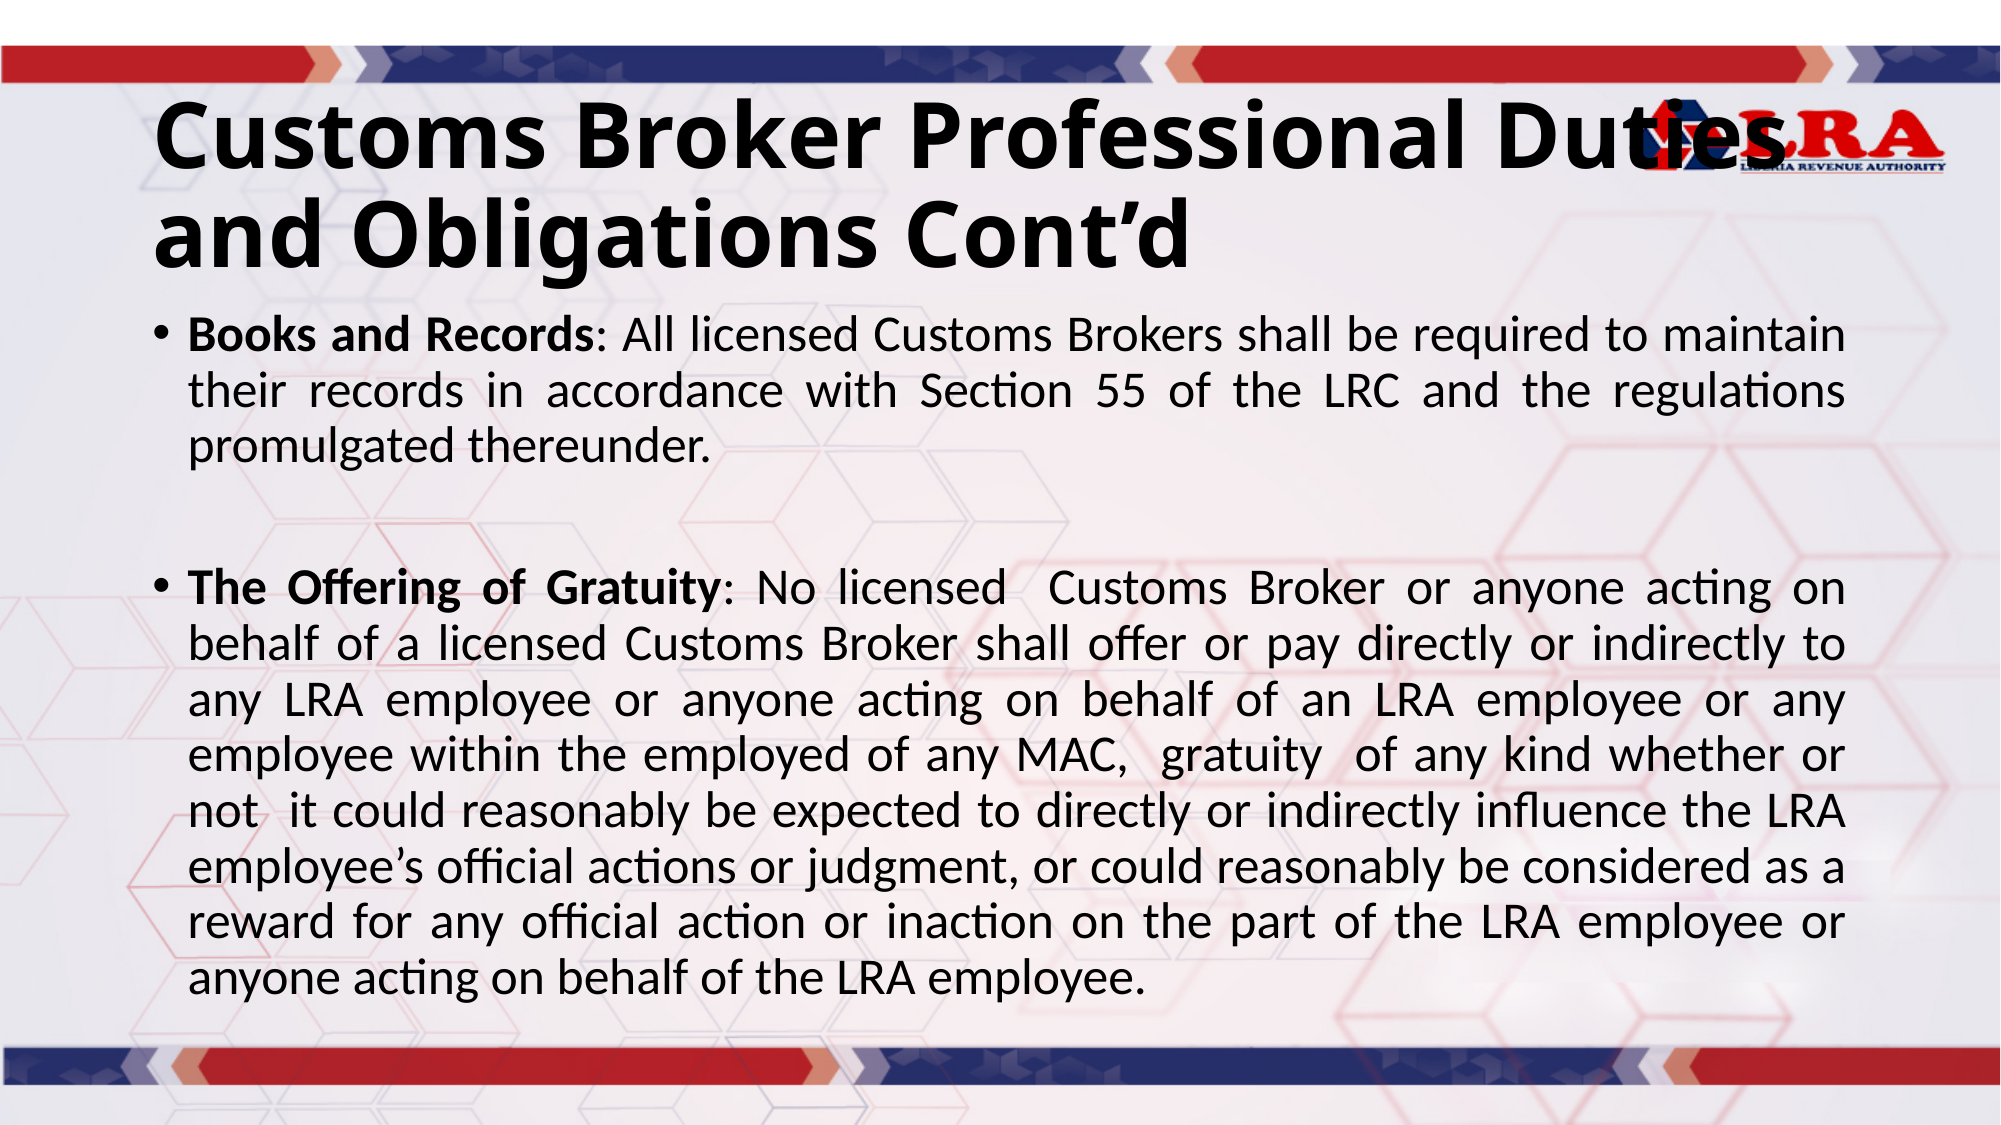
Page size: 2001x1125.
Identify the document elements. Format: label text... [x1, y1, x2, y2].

title Customs Broker Professional Duties and Obligations Cont’d [137, 59, 1863, 299]
list Books and Records: All licensed Customs Brokers shall be required to maintain their records in accordance with Section 55 of the LRC and the regulations promulgated thereunder. The Offering of Gratuity: No licensed Customs Broker or anyone acting on behalf of a licensed Customs Broker shall offer or pay directly or indirectly to any LRA employee or anyone acting on behalf of an LRA employee or any employee within the employed of any MAC, gratuity of any kind whether or not it could reasonably be expected to directly or indirectly influence the LRA employee’s official actions or judgment, or could reasonably be considered as a reward for any official action or inaction on the part of the LRA employee or anyone acting on behalf of the LRA employee. [137, 299, 1863, 1014]
picture [0, 0, 2001, 1125]
